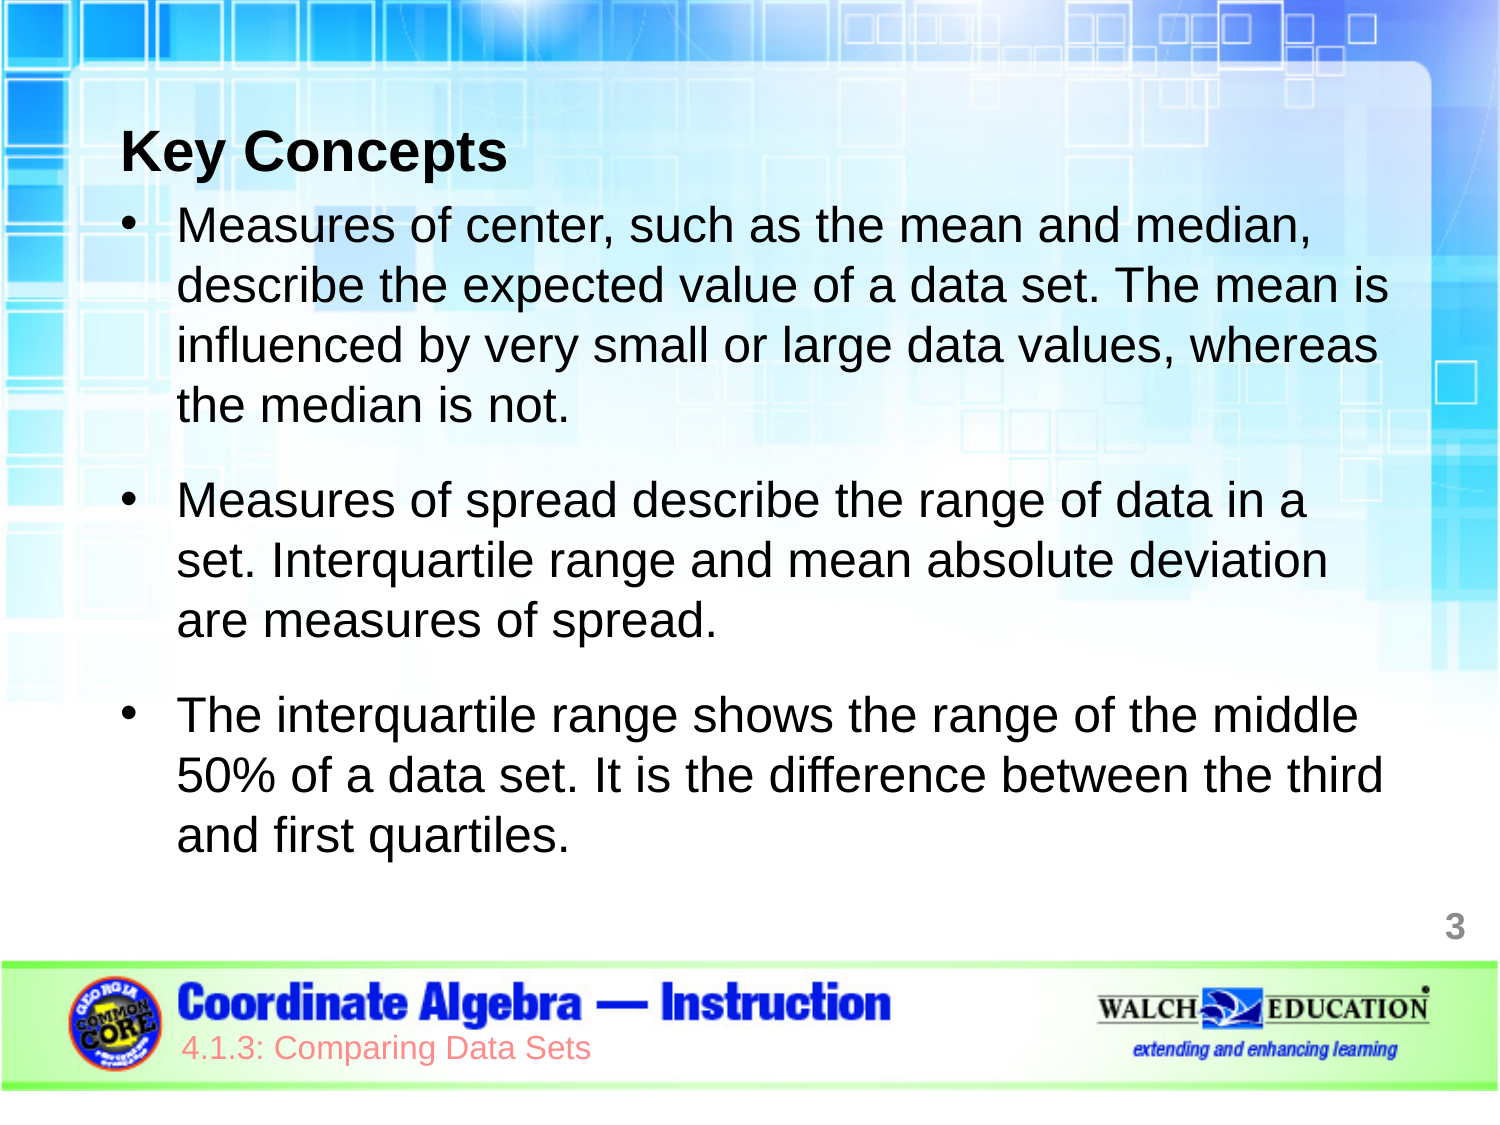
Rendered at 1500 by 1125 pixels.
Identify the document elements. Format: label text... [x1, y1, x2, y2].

subtitle Key Concepts Measures of center, such as the mean and median, describe the expected value of a data set. The mean is influenced by very small or large data values, whereas the median is not. Measures of spread describe the range of data in a set. Interquartile range and mean absolute deviation are measures of spread. The interquartile range shows the range of the middle 50% of a data set. It is the difference between the third and first quartiles. [105, 105, 1414, 925]
slide_number 3 [1361, 901, 1481, 949]
footer 4.1.3: Comparing Data Sets [166, 1024, 1080, 1069]
picture [1, 0, 1500, 1091]
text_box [1212, 685, 1244, 740]
